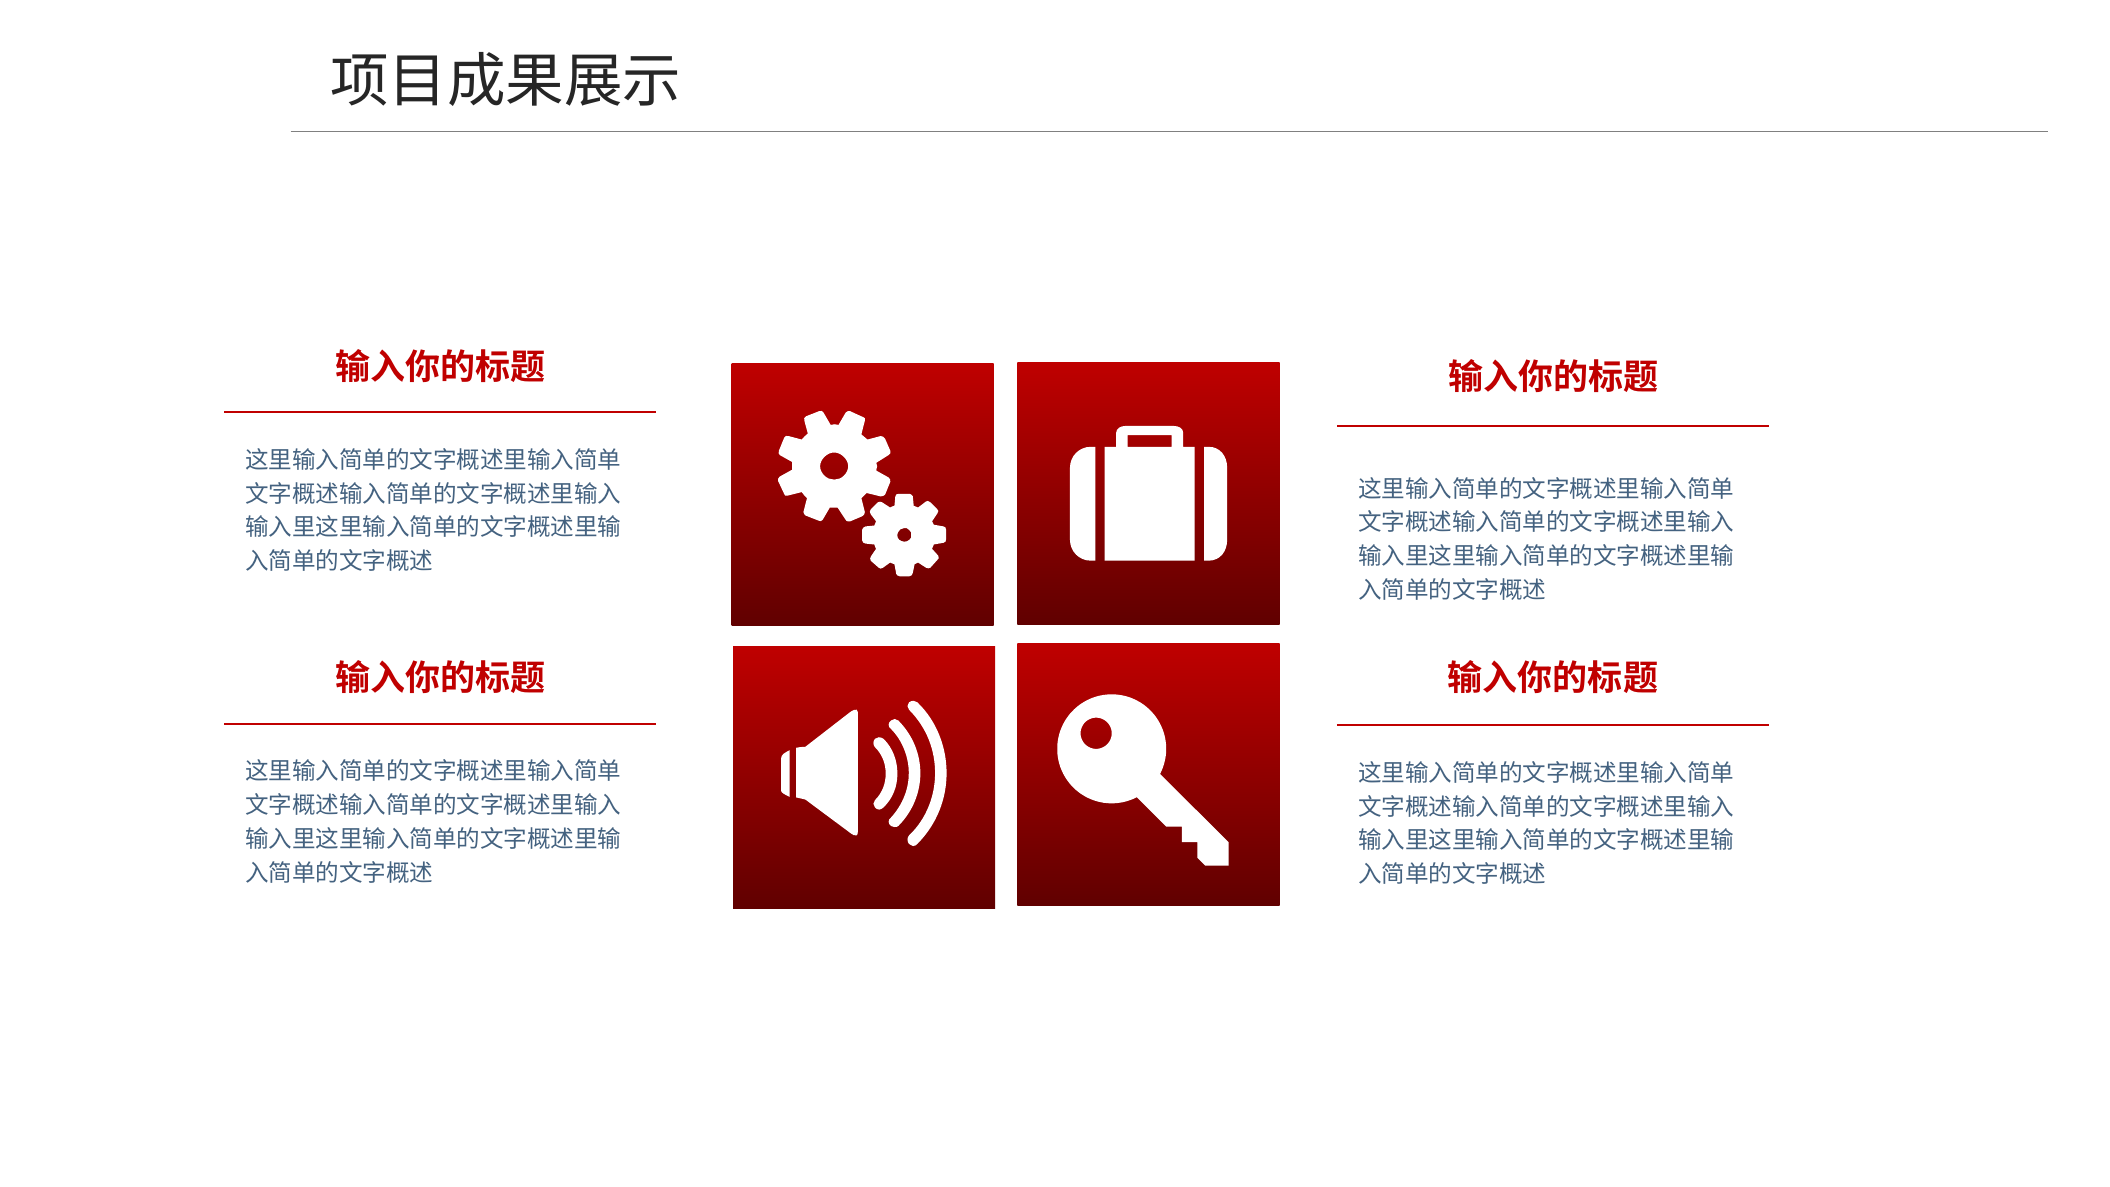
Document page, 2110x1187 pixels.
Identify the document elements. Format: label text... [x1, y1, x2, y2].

title 项目成果展示 [318, 45, 697, 121]
text_box 输入你的标题 [224, 336, 656, 394]
text_box 这里输入简单的文字概述里输入简单文字概述输入简单的文字概述里输入输入里这里输入简单的文字概述里输入简单的文字概述 [1336, 741, 1769, 908]
text_box [732, 646, 996, 910]
text_box [1104, 425, 1195, 561]
text_box [1204, 446, 1228, 561]
text_box [1069, 446, 1096, 561]
text_box 这里输入简单的文字概述里输入简单文字概述输入简单的文字概述里输入输入里这里输入简单的文字概述里输入简单的文字概述 [1337, 457, 1769, 624]
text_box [778, 410, 947, 577]
text_box 输入你的标题 [224, 648, 656, 706]
text_box [1057, 694, 1229, 866]
text_box [1016, 361, 1281, 625]
text_box [730, 363, 995, 627]
text_box 输入你的标题 [1337, 346, 1769, 404]
text_box [1016, 642, 1281, 906]
text_box 这里输入简单的文字概述里输入简单文字概述输入简单的文字概述里输入输入里这里输入简单的文字概述里输入简单的文字概述 [224, 428, 656, 595]
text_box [781, 700, 947, 846]
text_box 输入你的标题 [1336, 648, 1769, 706]
text_box 这里输入简单的文字概述里输入简单文字概述输入简单的文字概述里输入输入里这里输入简单的文字概述里输入简单的文字概述 [224, 740, 656, 907]
